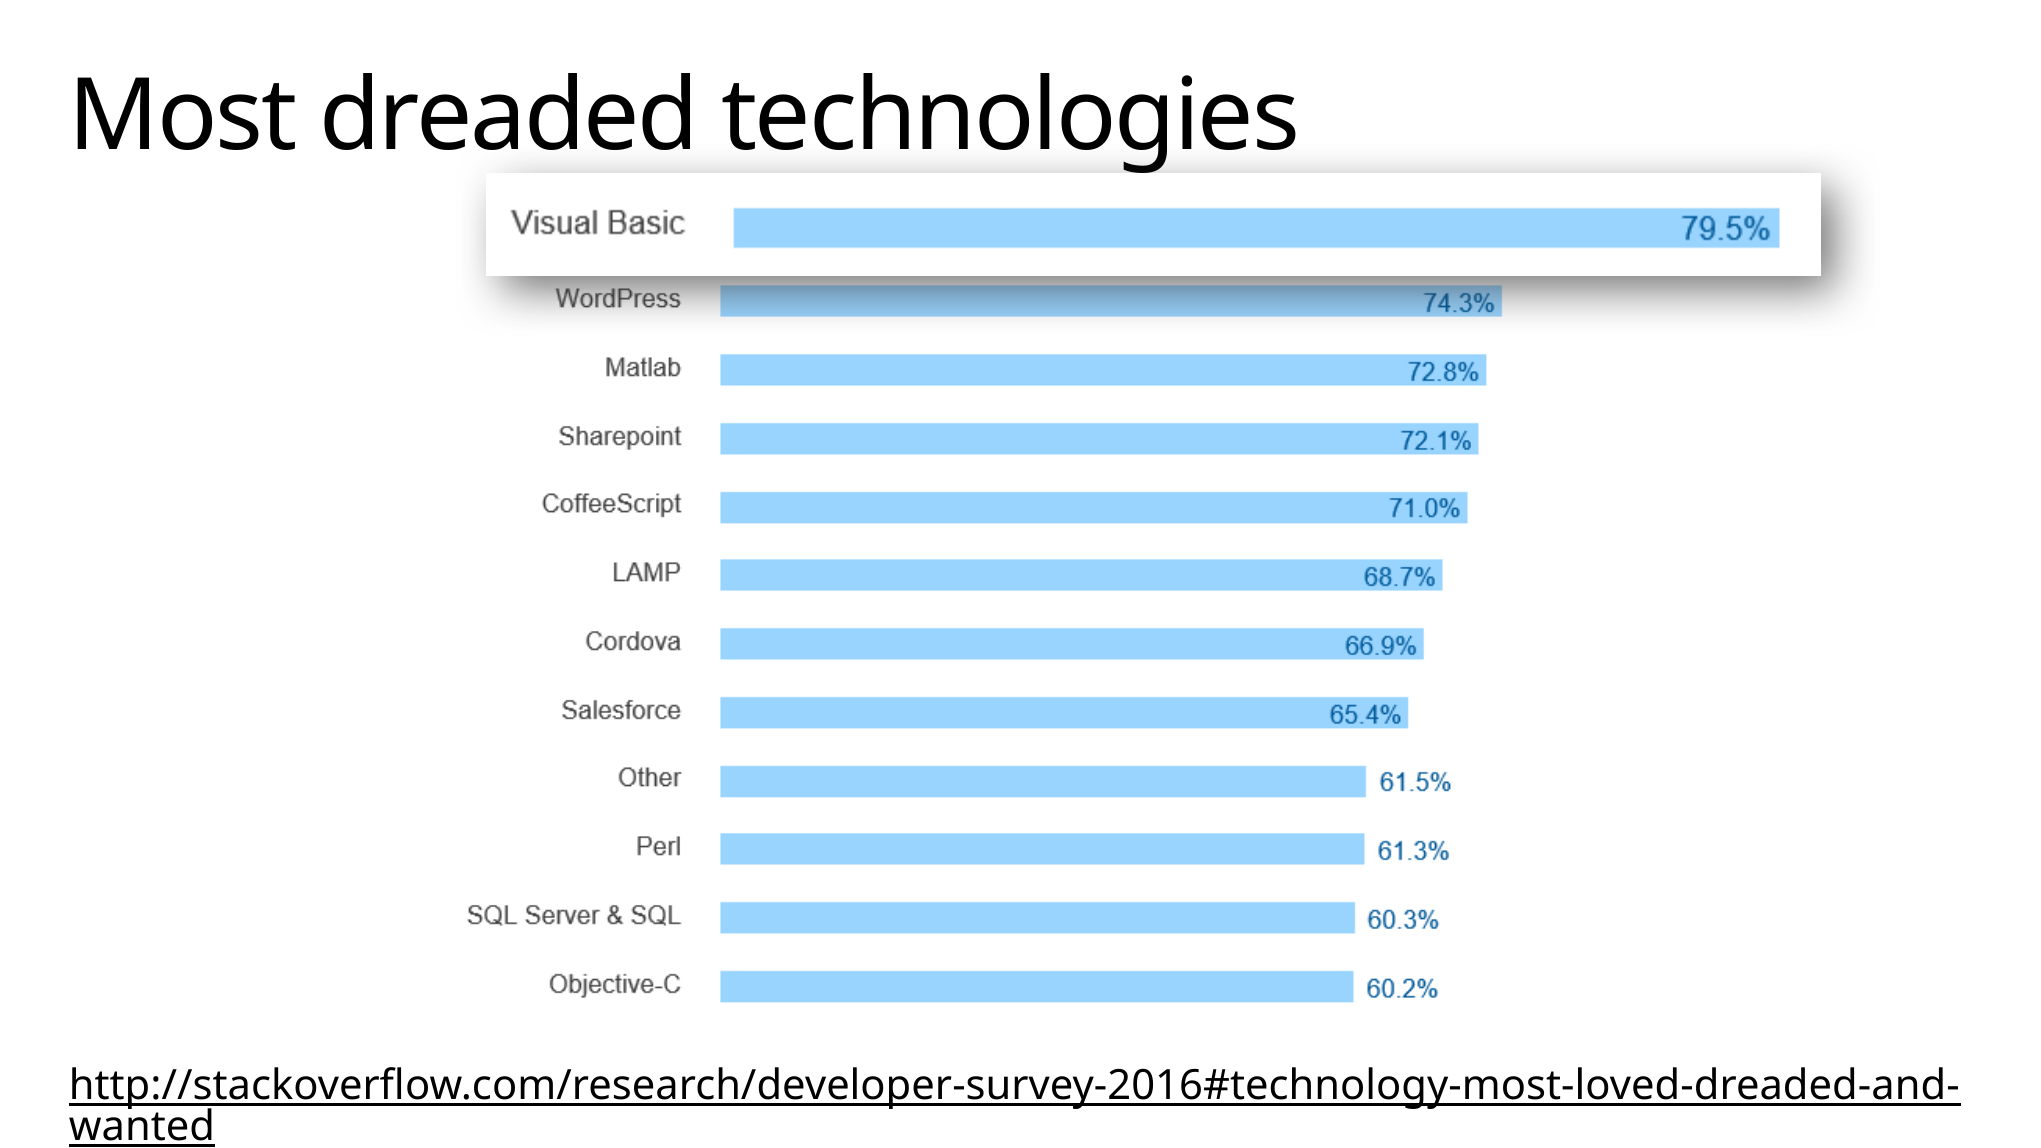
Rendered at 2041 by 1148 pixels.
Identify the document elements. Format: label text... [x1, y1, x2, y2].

title Most dreaded technologies [45, 48, 1996, 199]
picture [443, 173, 1821, 1037]
list http://stackoverflow.com/research/developer-survey-2016#technology-most-loved-dreaded-and-wanted [45, 1043, 1996, 1120]
